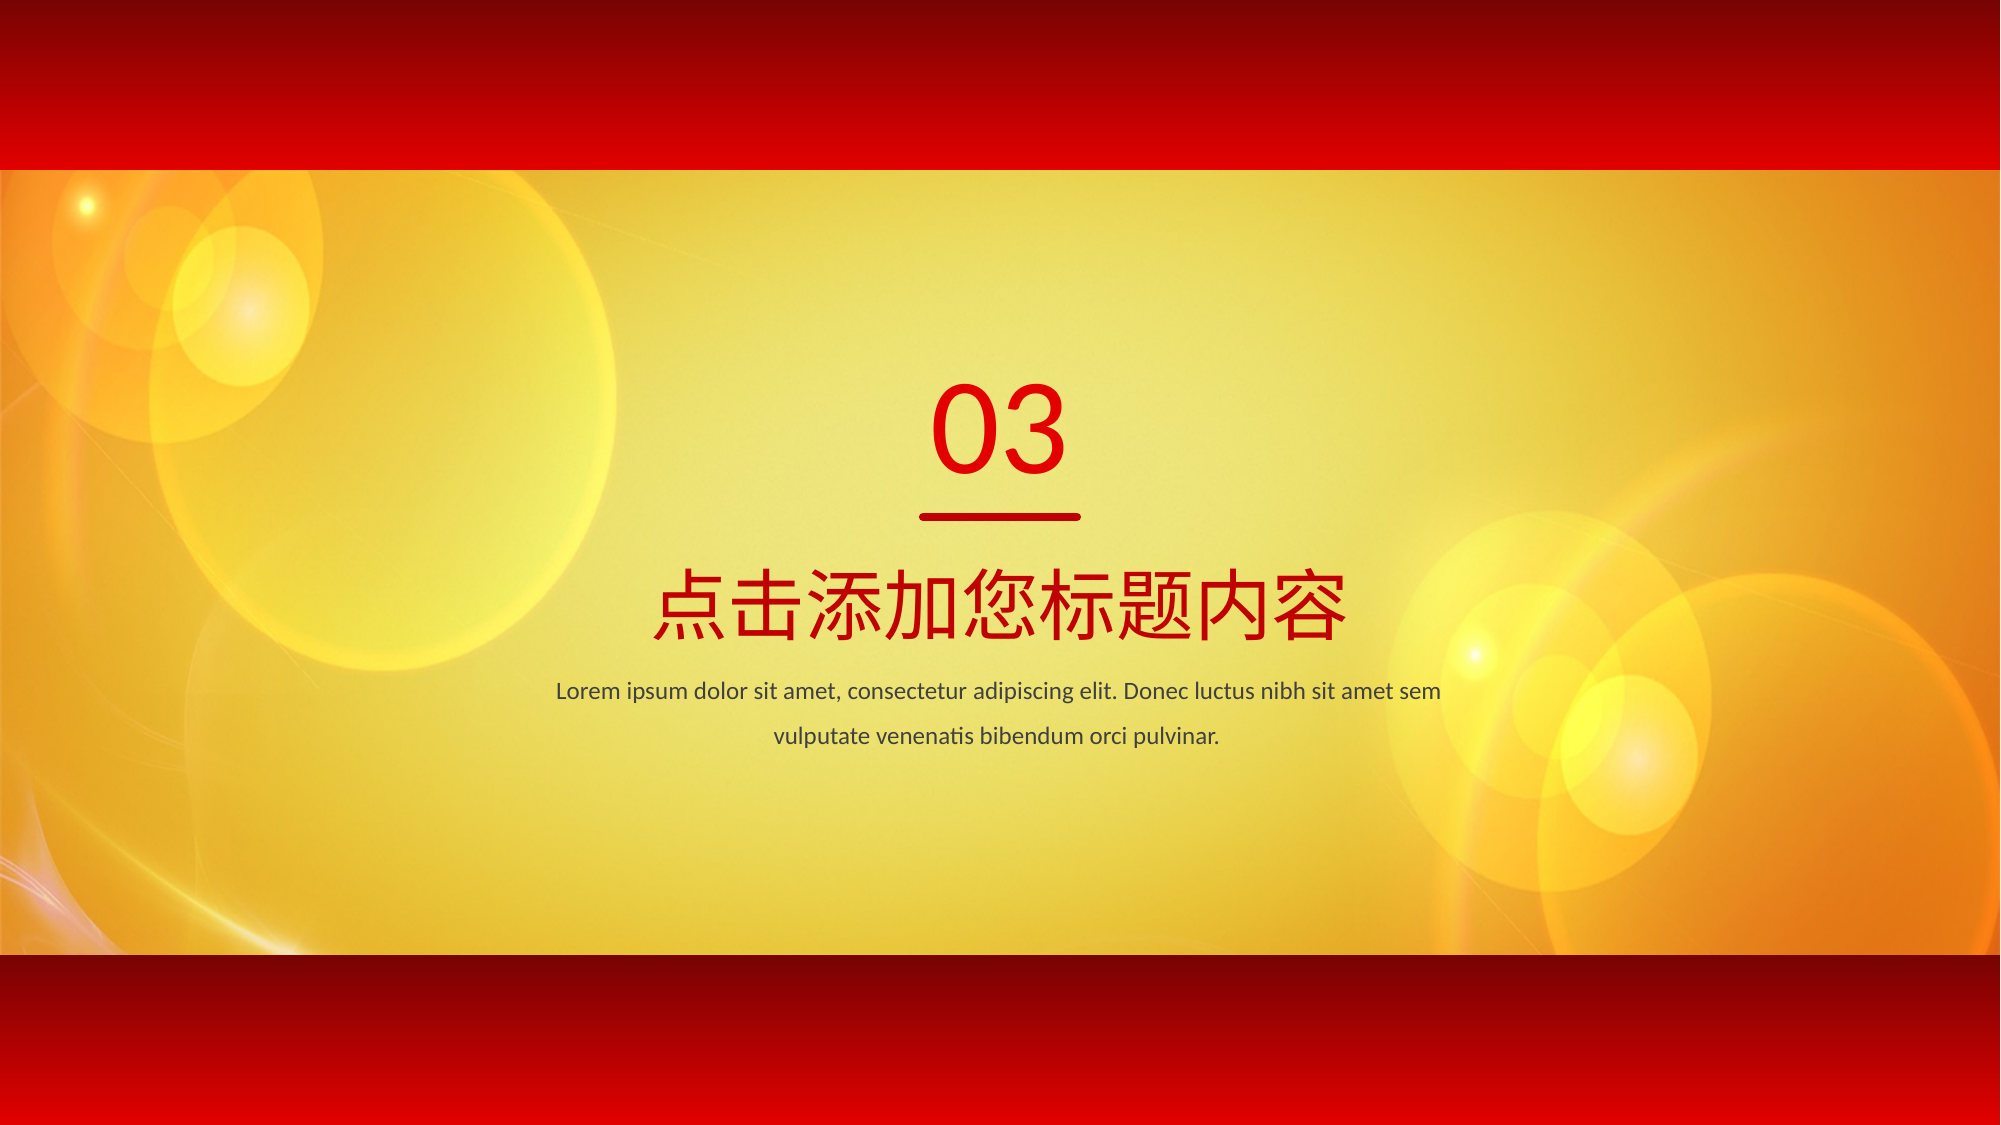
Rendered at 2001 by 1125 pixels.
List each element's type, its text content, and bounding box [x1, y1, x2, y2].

text_box 03 [915, 328, 1085, 508]
text_box [0, 0, 2000, 171]
picture [0, 0, 2001, 1125]
text_box [0, 954, 2000, 1125]
text_box Lorem ipsum dolor sit amet, consectetur adipiscing elit. Donec luctus nibh sit amet sem vulputate venenatis bibendum orci pulvinar. [539, 652, 1460, 757]
text_box 点击添加您标题内容 [635, 549, 1365, 652]
